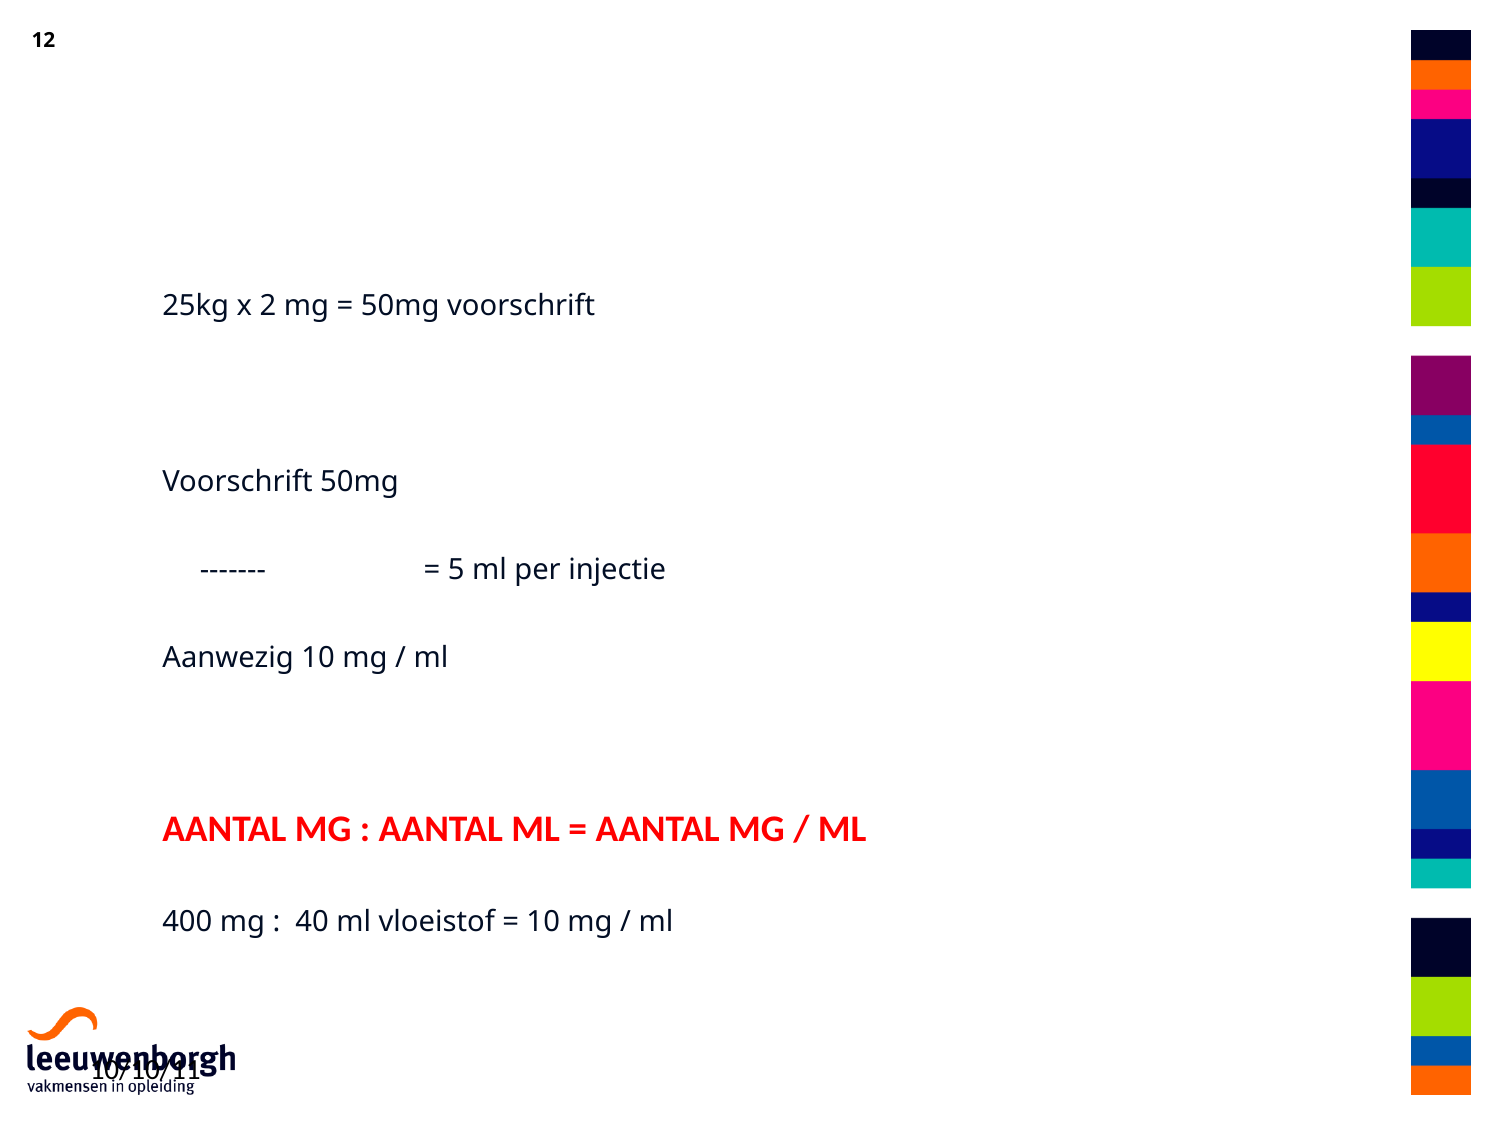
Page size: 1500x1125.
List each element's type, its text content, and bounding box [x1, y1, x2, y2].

picture [27, 1007, 235, 1095]
picture [1411, 30, 1471, 1095]
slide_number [74, 1042, 425, 1103]
text_box 25kg x 2 mg = 50mg voorschrift Voorschrift 50mg ------- = 5 ml per injectie Aanwezig 10 mg / ml Aantal mg : aantal ML = aantal MG / ML 400 mg : 40 ml vloeistof = 10 mg / ml [147, 255, 1376, 945]
